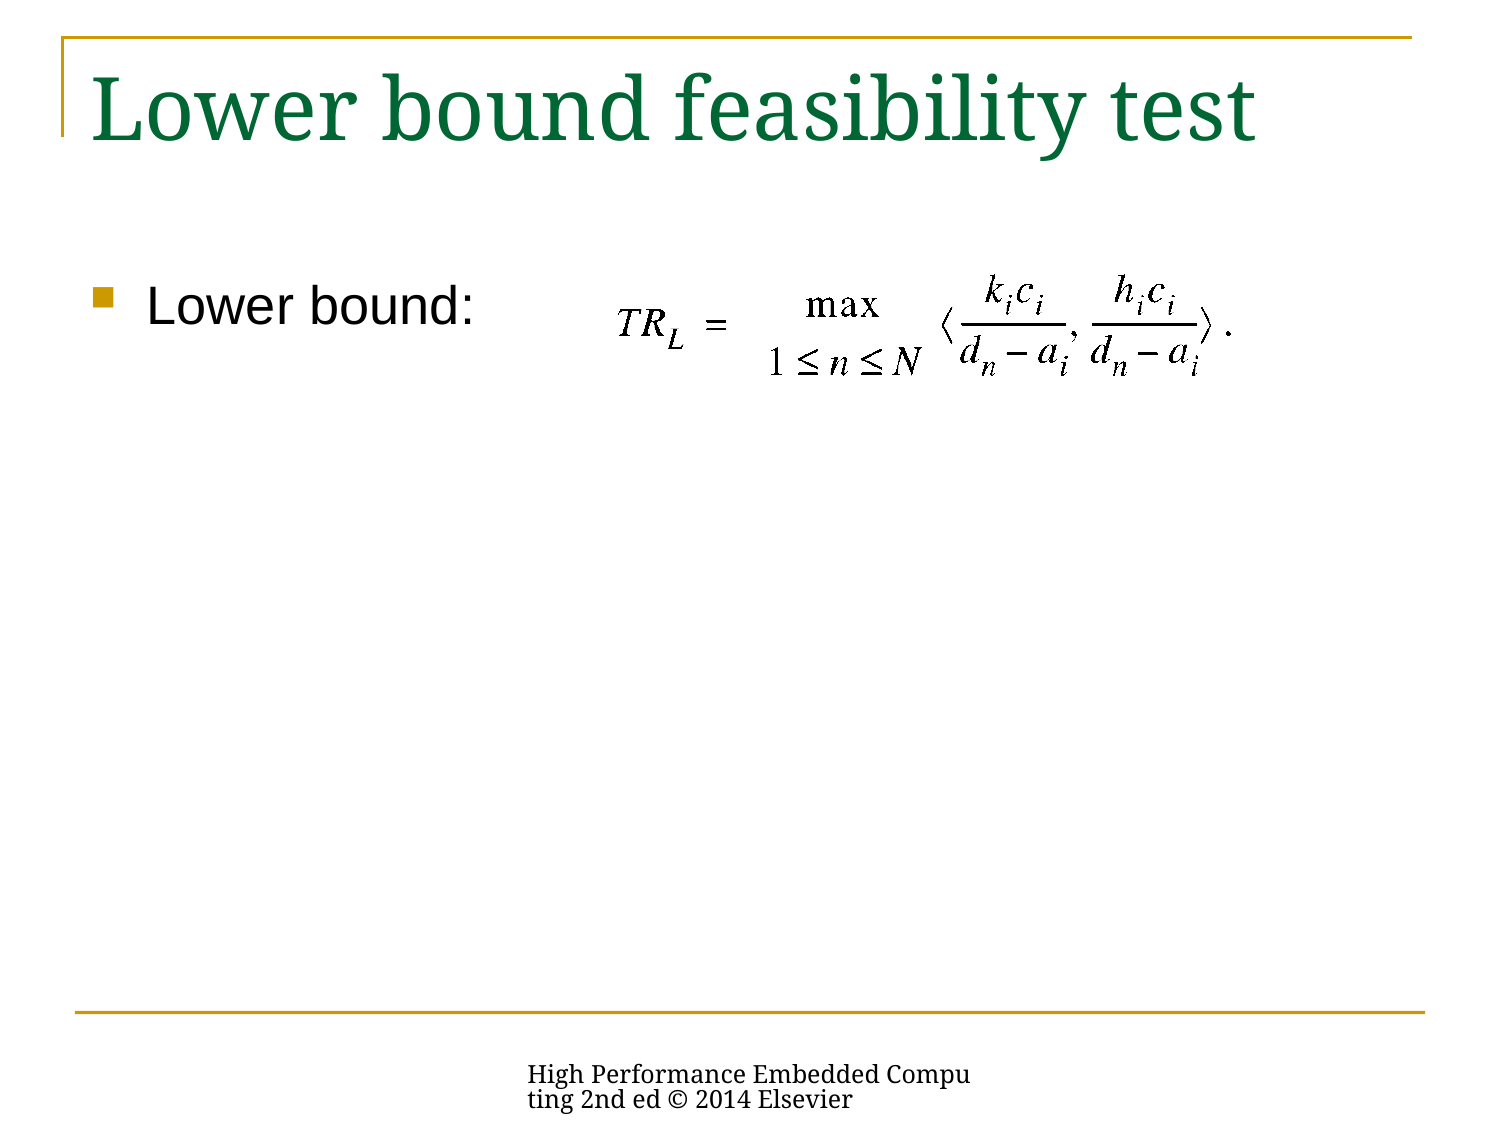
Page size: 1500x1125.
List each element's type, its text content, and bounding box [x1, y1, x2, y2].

title Lower bound feasibility test [75, 45, 1425, 233]
footer High Performance Embedded Computing 2nd ed © 2014 Elsevier [512, 1025, 988, 1100]
list Lower bound: [75, 262, 738, 1006]
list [587, 249, 1251, 408]
